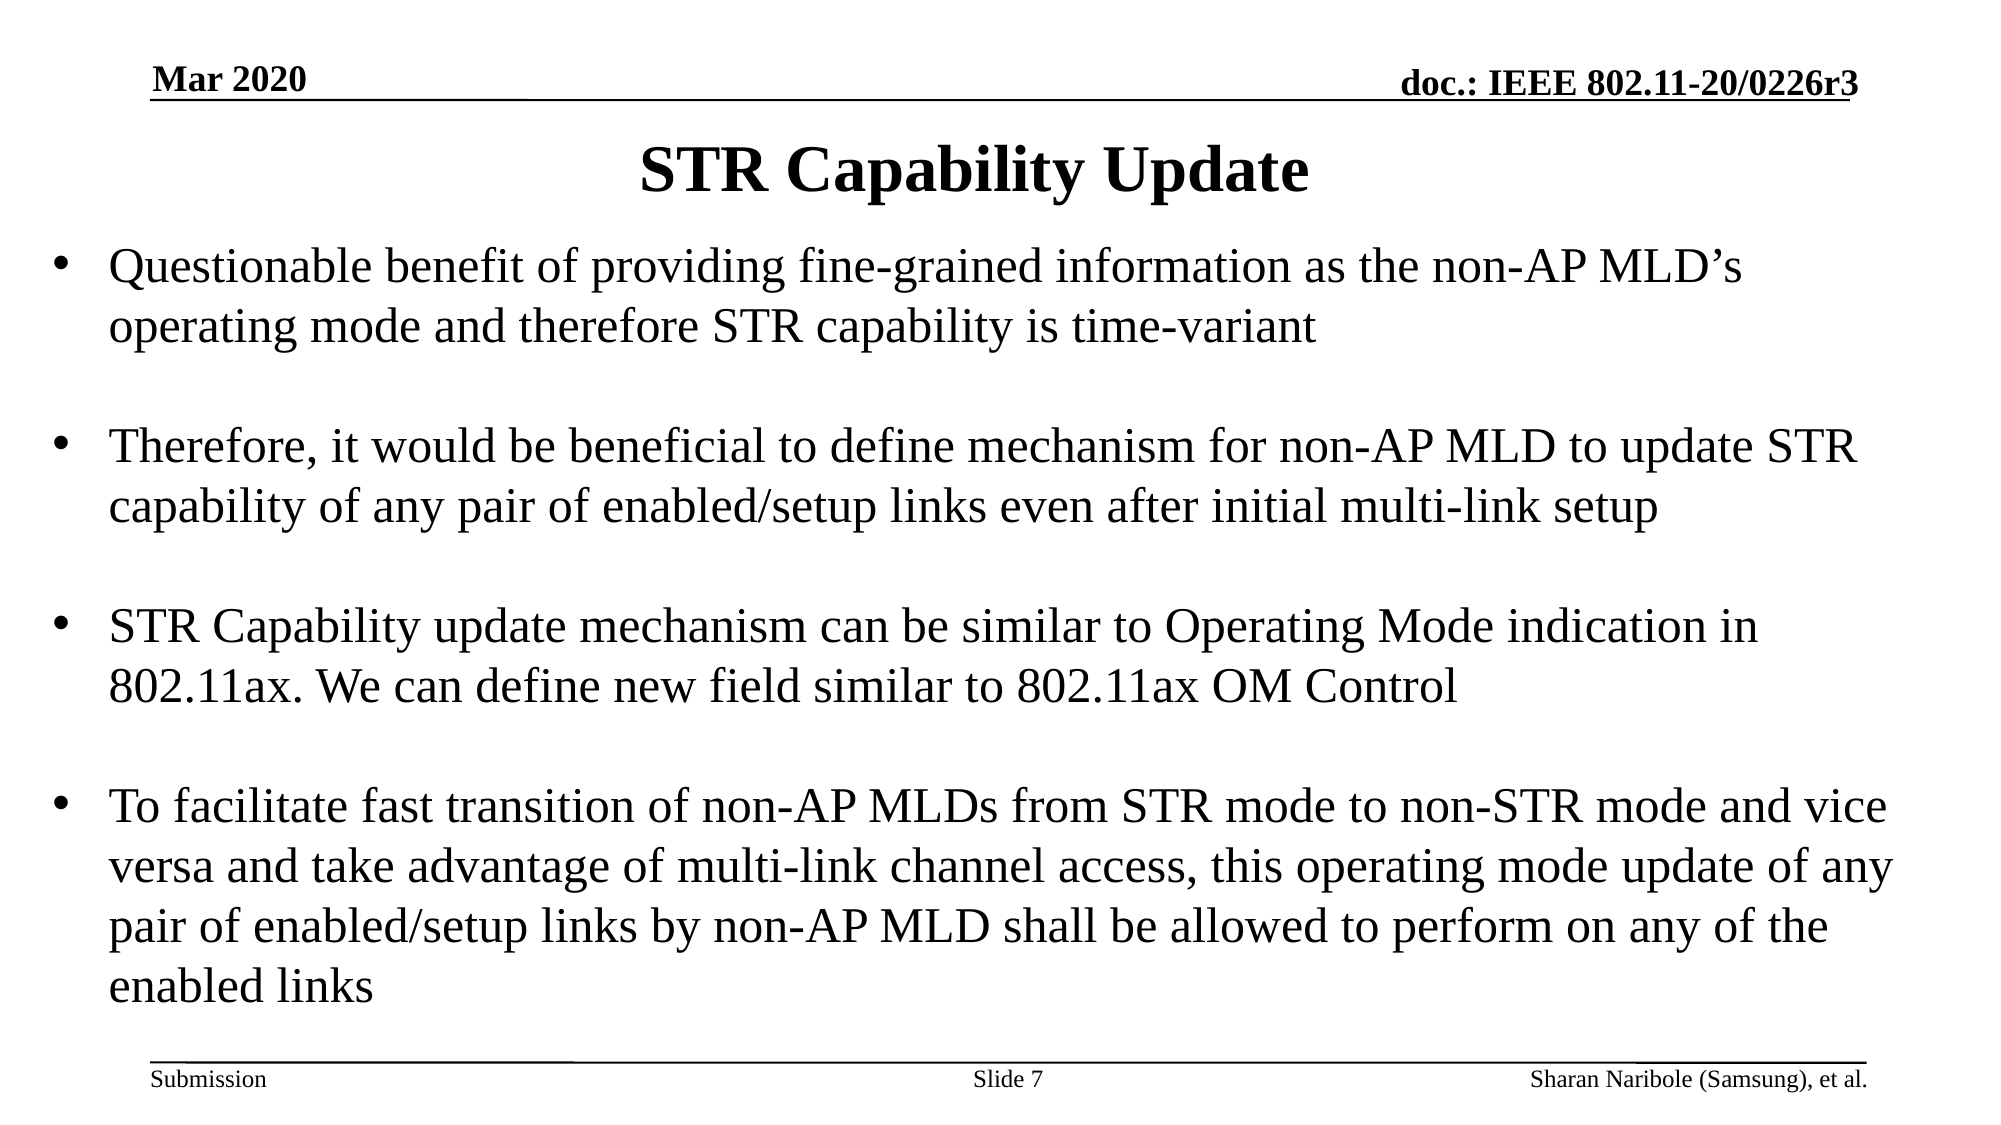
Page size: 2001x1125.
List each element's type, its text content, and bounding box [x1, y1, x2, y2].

title STR Capability Update [124, 76, 1825, 224]
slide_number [152, 54, 563, 100]
text_box Questionable benefit of providing fine-grained information as the non-AP MLD’s operating mode and therefore STR capability is time-variant Therefore, it would be beneficial to define mechanism for non-AP MLD to update STR capability of any pair of enabled/setup links even after initial multi-link setup STR Capability update mechanism can be similar to Operating Mode indication in 802.11ax. We can define new field similar to 802.11ax OM Control To facilitate fast transition of non-AP MLDs from STR mode to non-STR mode and vice versa and take advantage of multi-link channel access, this operating mode update of any pair of enabled/setup links by non-AP MLD shall be allowed to perform on any of the enabled links [37, 224, 1950, 1125]
